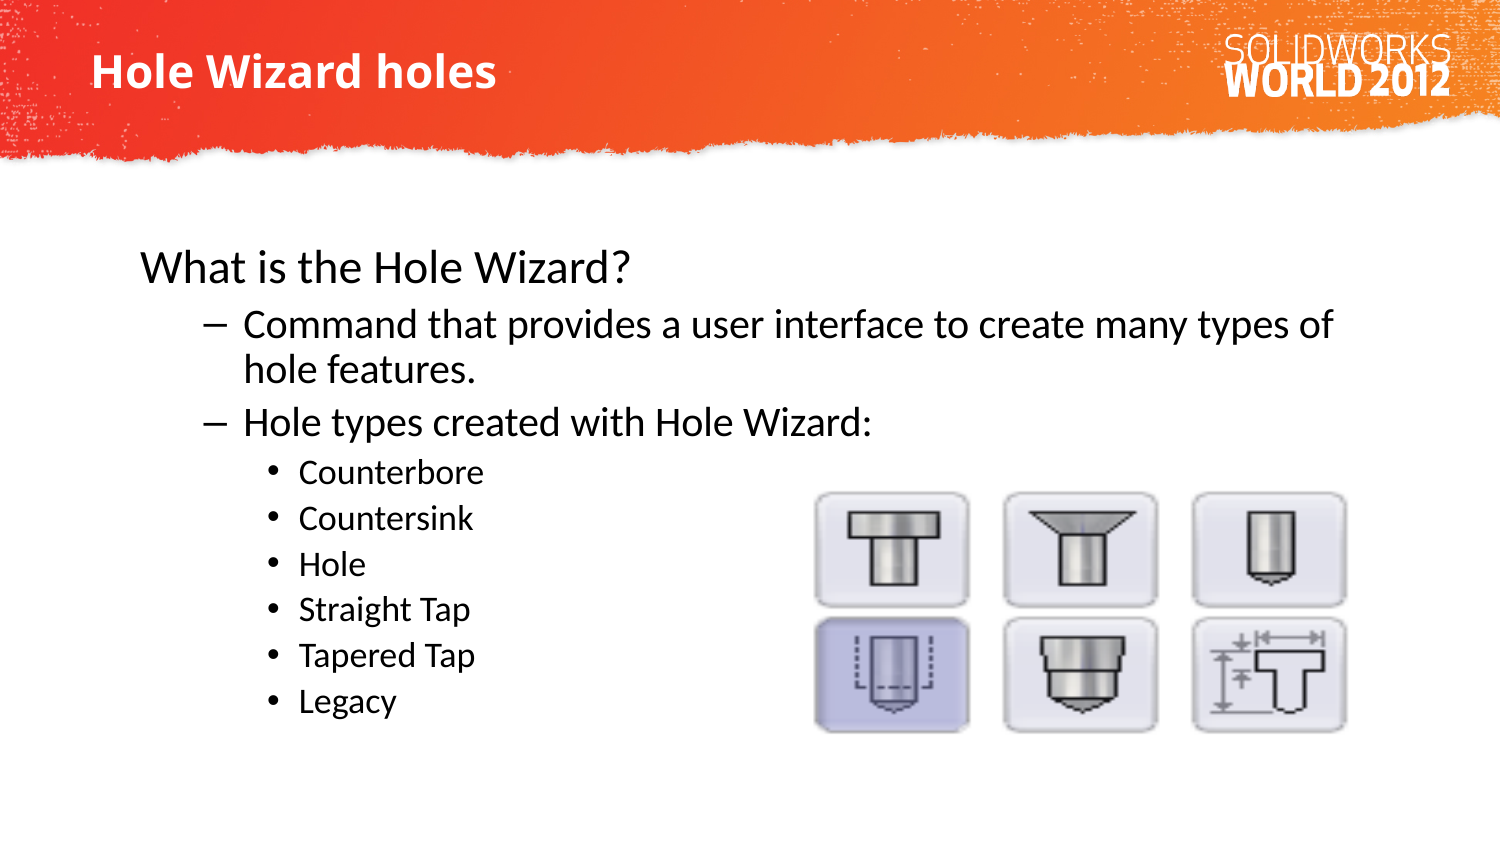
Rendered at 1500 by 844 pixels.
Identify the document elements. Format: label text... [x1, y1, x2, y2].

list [801, 487, 1367, 748]
title Hole Wizard holes [75, 18, 1163, 122]
picture [0, 0, 1500, 844]
list What is the Hole Wizard? Command that provides a user interface to create many types of hole features. Hole types created with Hole Wizard: Counterbore Countersink Hole Straight Tap Tapered Tap Legacy [125, 234, 1388, 732]
